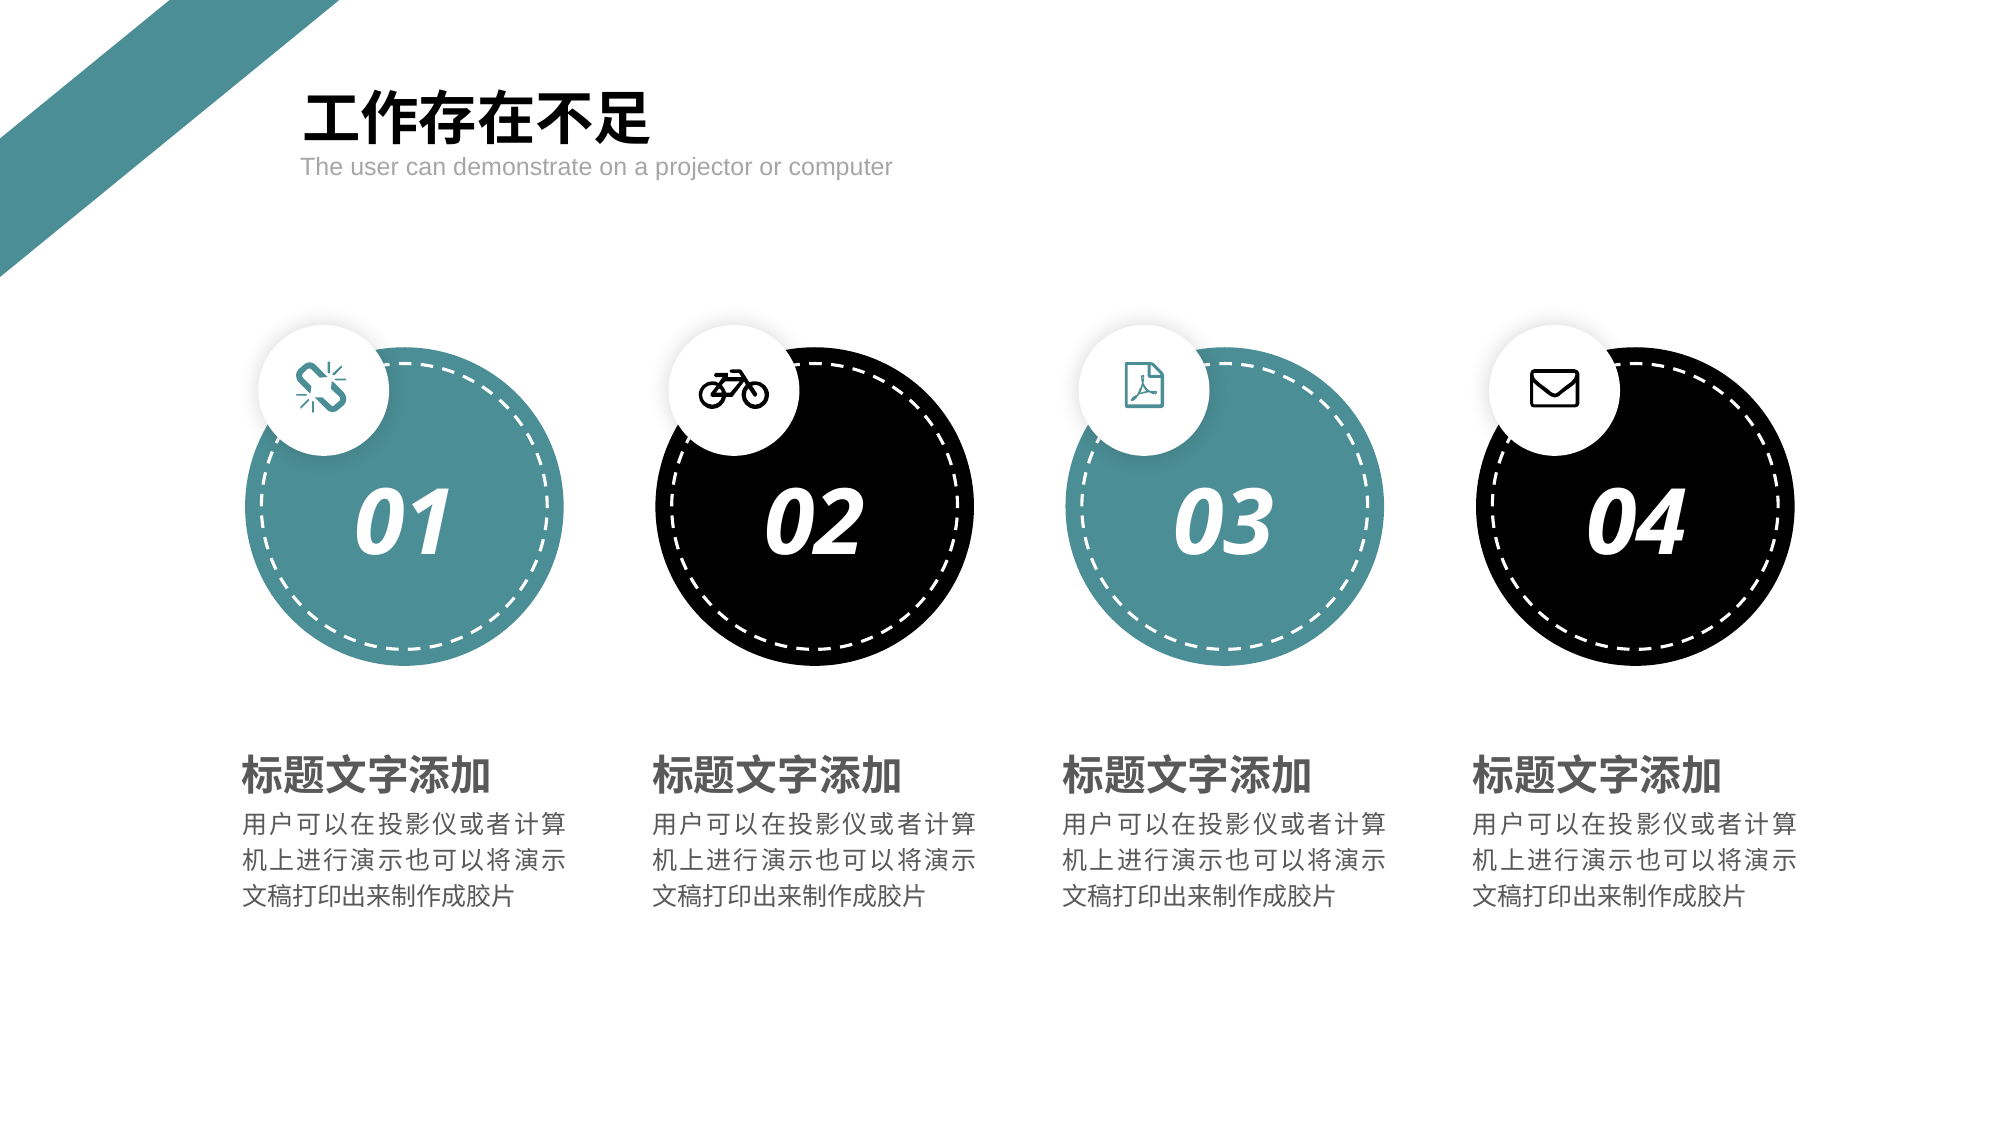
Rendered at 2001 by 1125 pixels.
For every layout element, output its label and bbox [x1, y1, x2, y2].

text_box [1047, 731, 1403, 920]
text_box [637, 731, 992, 920]
text_box [1065, 324, 1385, 666]
text_box [1458, 731, 1813, 920]
text_box [227, 731, 582, 920]
text_box [285, 73, 1116, 189]
text_box [245, 324, 564, 666]
text_box [655, 324, 974, 666]
text_box [1475, 324, 1795, 666]
